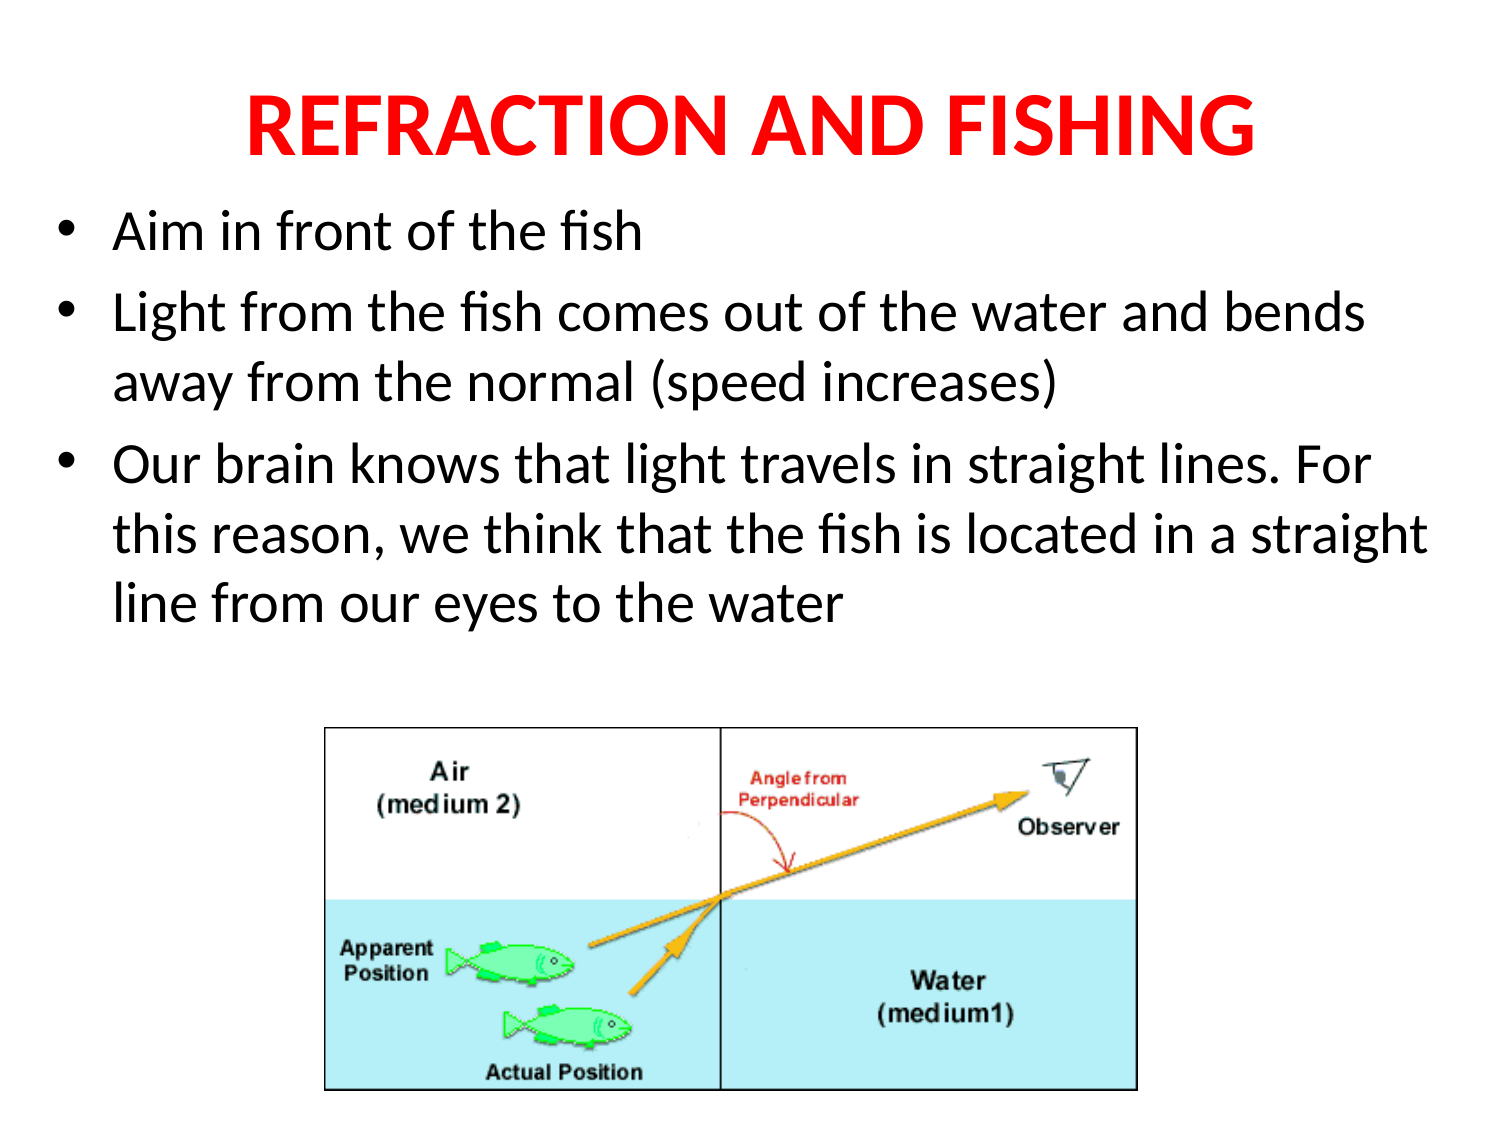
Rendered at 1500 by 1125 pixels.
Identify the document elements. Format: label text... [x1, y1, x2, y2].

list Aim in front of the fish Light from the fish comes out of the water and bends away from the normal (speed increases) Our brain knows that light travels in straight lines. For this reason, we think that the fish is located in a straight line from our eyes to the water [41, 184, 1447, 740]
title REFRACTION AND FISHING [76, 42, 1427, 184]
picture [324, 727, 1138, 1092]
